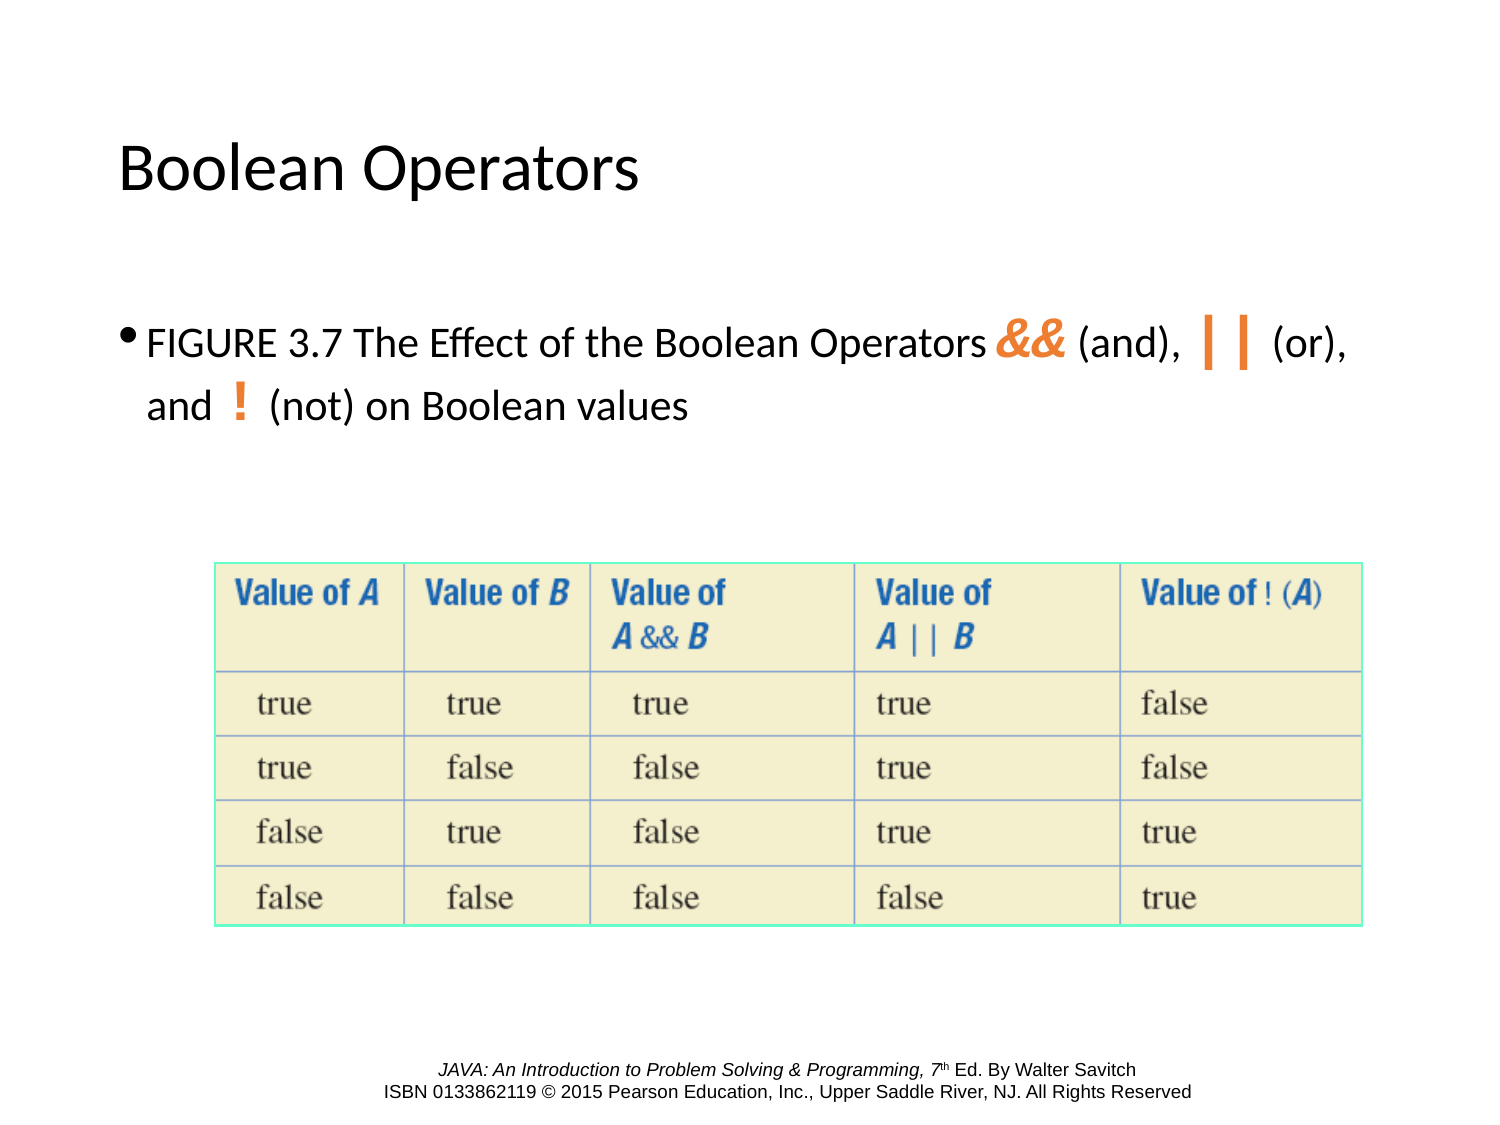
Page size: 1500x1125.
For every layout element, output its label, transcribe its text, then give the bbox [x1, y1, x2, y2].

picture [215, 563, 1362, 925]
title Boolean Operators [103, 59, 1397, 278]
list FIGURE 3.7 The Effect of the Boolean Operators && (and), || (or), and ! (not) on Boolean values [103, 299, 1397, 1014]
